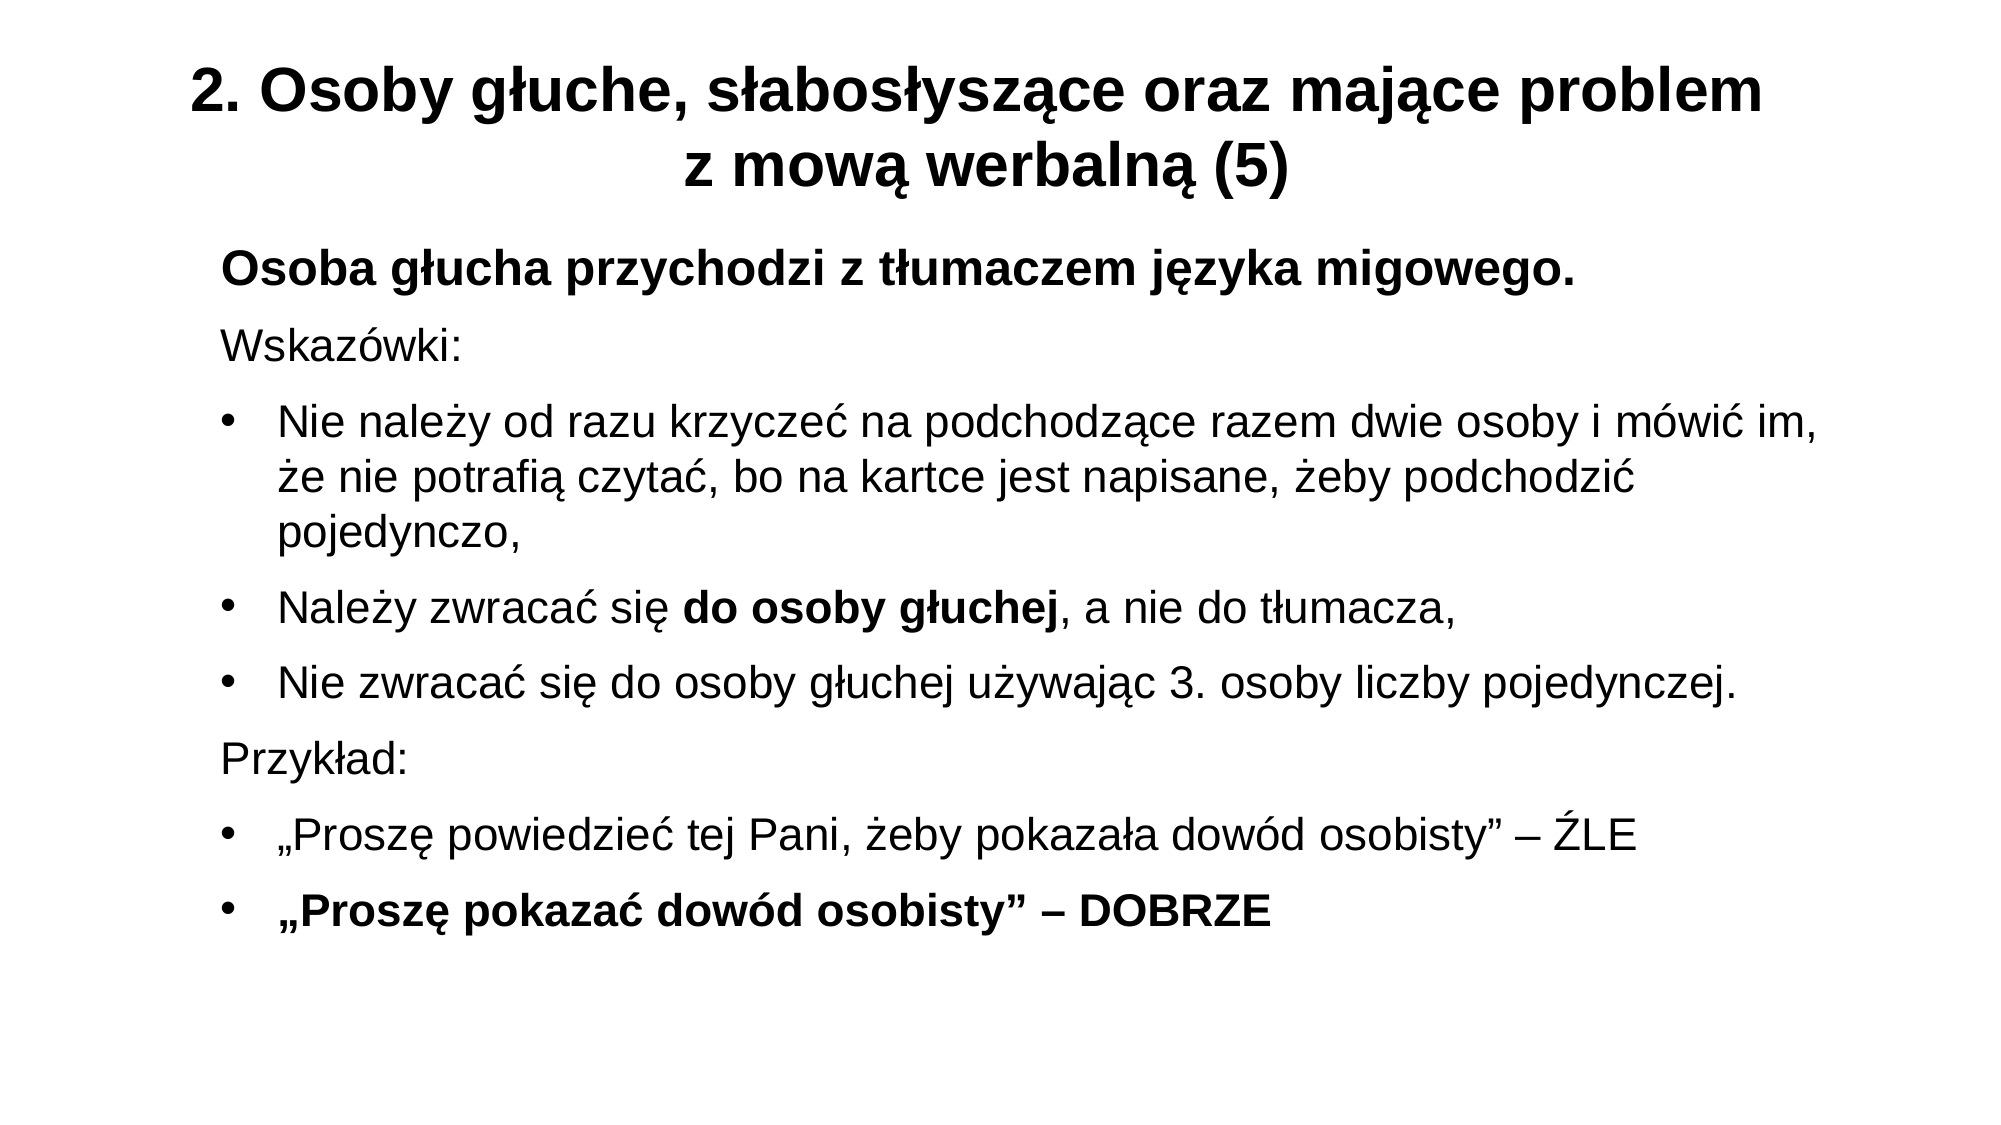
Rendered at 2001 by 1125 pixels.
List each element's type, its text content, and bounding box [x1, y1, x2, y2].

text_box Osoba głucha przychodzi z tłumaczem języka migowego. Wskazówki: Nie należy od razu krzyczeć na podchodzące razem dwie osoby i mówić im, że nie potrafią czytać, bo na kartce jest napisane, żeby podchodzić pojedynczo, Należy zwracać się do osoby głuchej, a nie do tłumacza, Nie zwracać się do osoby głuchej używając 3. osoby liczby pojedynczej. Przykład: „Proszę powiedzieć tej Pani, żeby pokazała dowód osobisty” – ŹLE „Proszę pokazać dowód osobisty” – DOBRZE [205, 227, 1849, 942]
text_box 2. Osoby głuche, słabosłyszące oraz mające problem z mową werbalną (5) [161, 41, 1812, 207]
